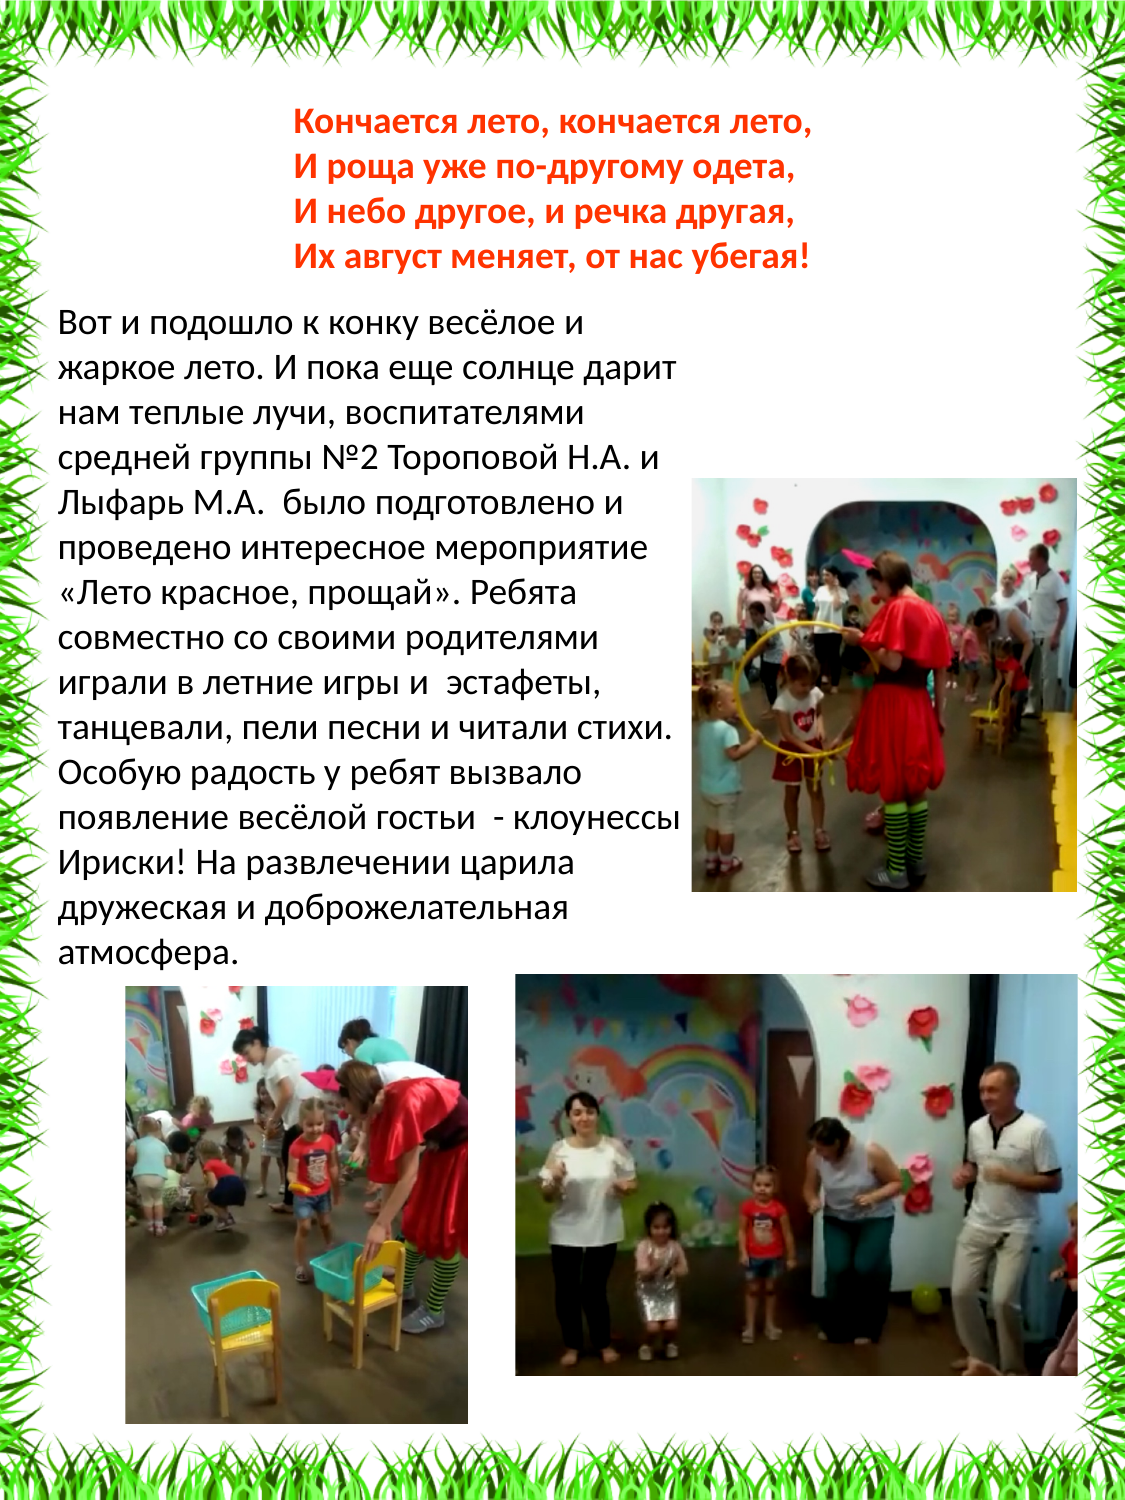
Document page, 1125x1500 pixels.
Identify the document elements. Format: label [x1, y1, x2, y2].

picture [0, 0, 1125, 1500]
text_box [42, 88, 1078, 1424]
